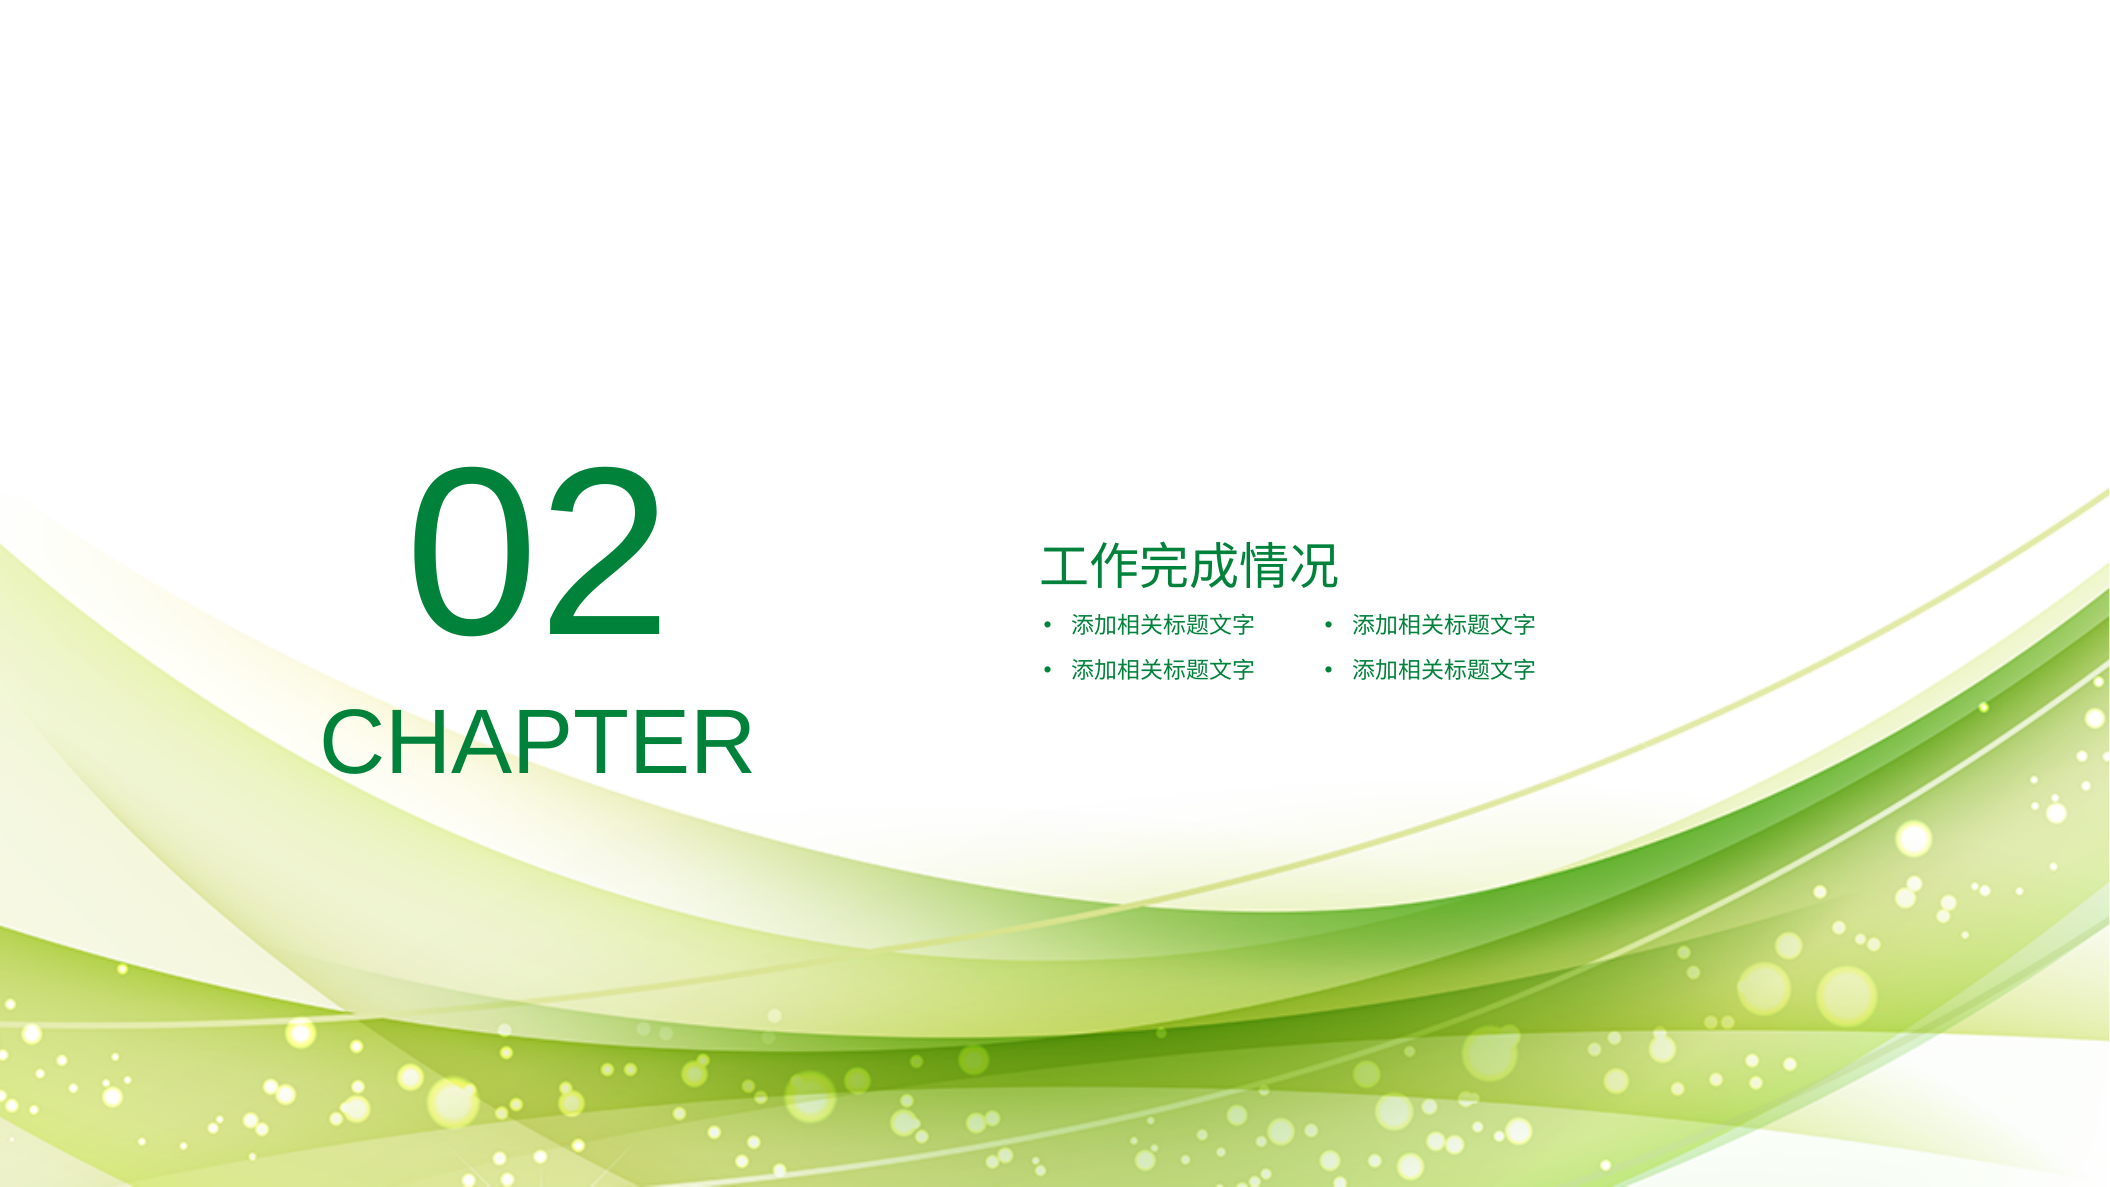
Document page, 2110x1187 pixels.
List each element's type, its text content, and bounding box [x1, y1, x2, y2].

text_box 添加相关标题文字 [1028, 603, 1271, 646]
text_box 添加相关标题文字 [1309, 648, 1552, 691]
text_box 添加相关标题文字 [1028, 648, 1271, 691]
text_box 工作完成情况 [1039, 534, 1562, 595]
text_box 02 CHAPTER [314, 415, 763, 772]
text_box [0, 0, 2110, 1187]
text_box 添加相关标题文字 [1309, 603, 1552, 646]
